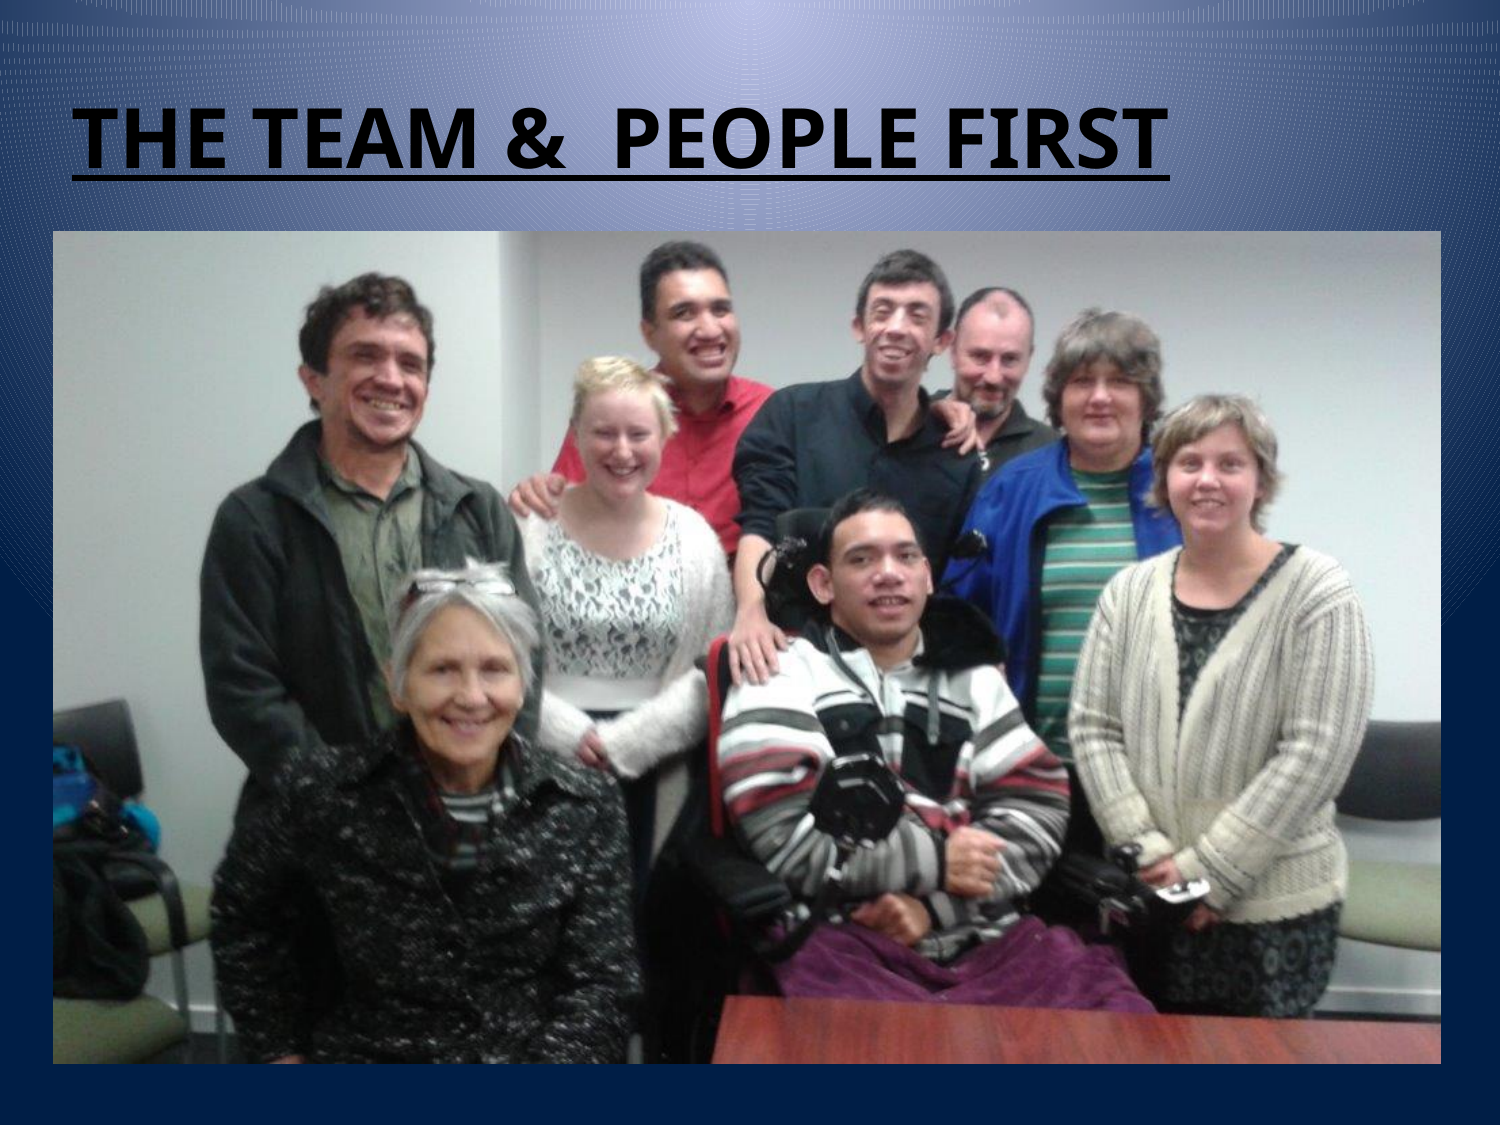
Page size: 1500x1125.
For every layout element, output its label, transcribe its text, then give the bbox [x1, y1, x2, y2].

text_box THE TEAM & PEOPLE FIRST [57, 78, 1469, 193]
picture [60, 812, 66, 819]
picture [52, 231, 1442, 1065]
